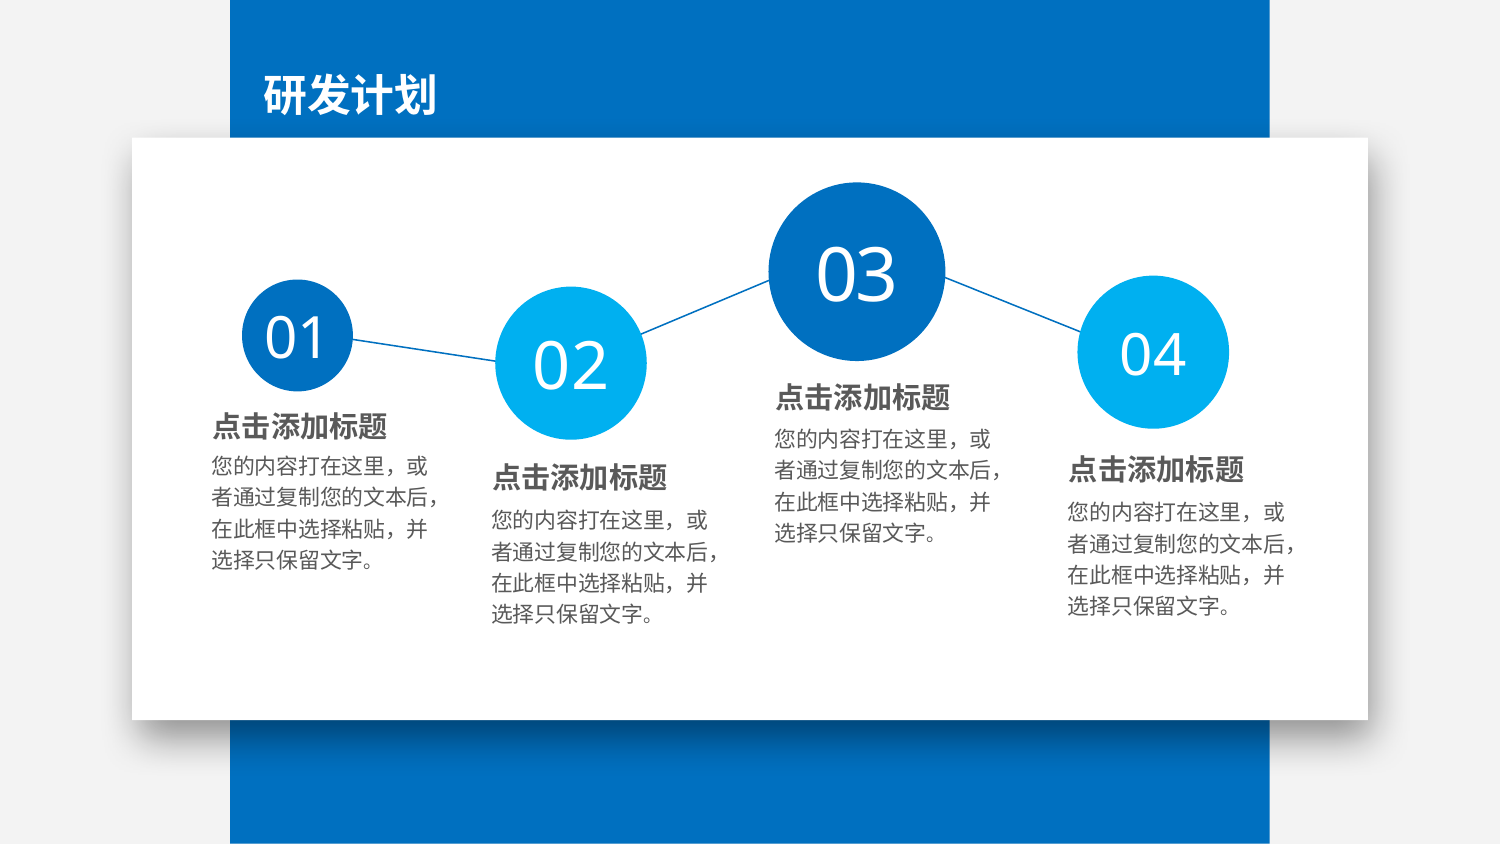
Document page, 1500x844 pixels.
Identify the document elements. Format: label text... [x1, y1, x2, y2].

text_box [768, 182, 946, 362]
text_box [131, 137, 1369, 721]
text_box 点击添加标题 [1053, 443, 1261, 529]
text_box 点击添加标题 [476, 452, 684, 537]
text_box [495, 286, 647, 440]
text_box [280, 242, 1154, 371]
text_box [241, 279, 353, 392]
text_box 您的内容打在这里，或者通过复制您的文本后，在此框中选择粘贴，并选择只保留文字。 [196, 440, 448, 581]
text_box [1077, 275, 1230, 429]
text_box 点击添加标题 [759, 371, 967, 457]
text_box 您的内容打在这里，或者通过复制您的文本后，在此框中选择粘贴，并选择只保留文字。 [1053, 486, 1304, 627]
text_box 您的内容打在这里，或者通过复制您的文本后，在此框中选择粘贴，并选择只保留文字。 [476, 494, 727, 635]
text_box 研发计划 [263, 61, 1035, 126]
text_box 点击添加标题 [196, 401, 404, 487]
text_box 您的内容打在这里，或者通过复制您的文本后，在此框中选择粘贴，并选择只保留文字。 [759, 412, 1010, 554]
